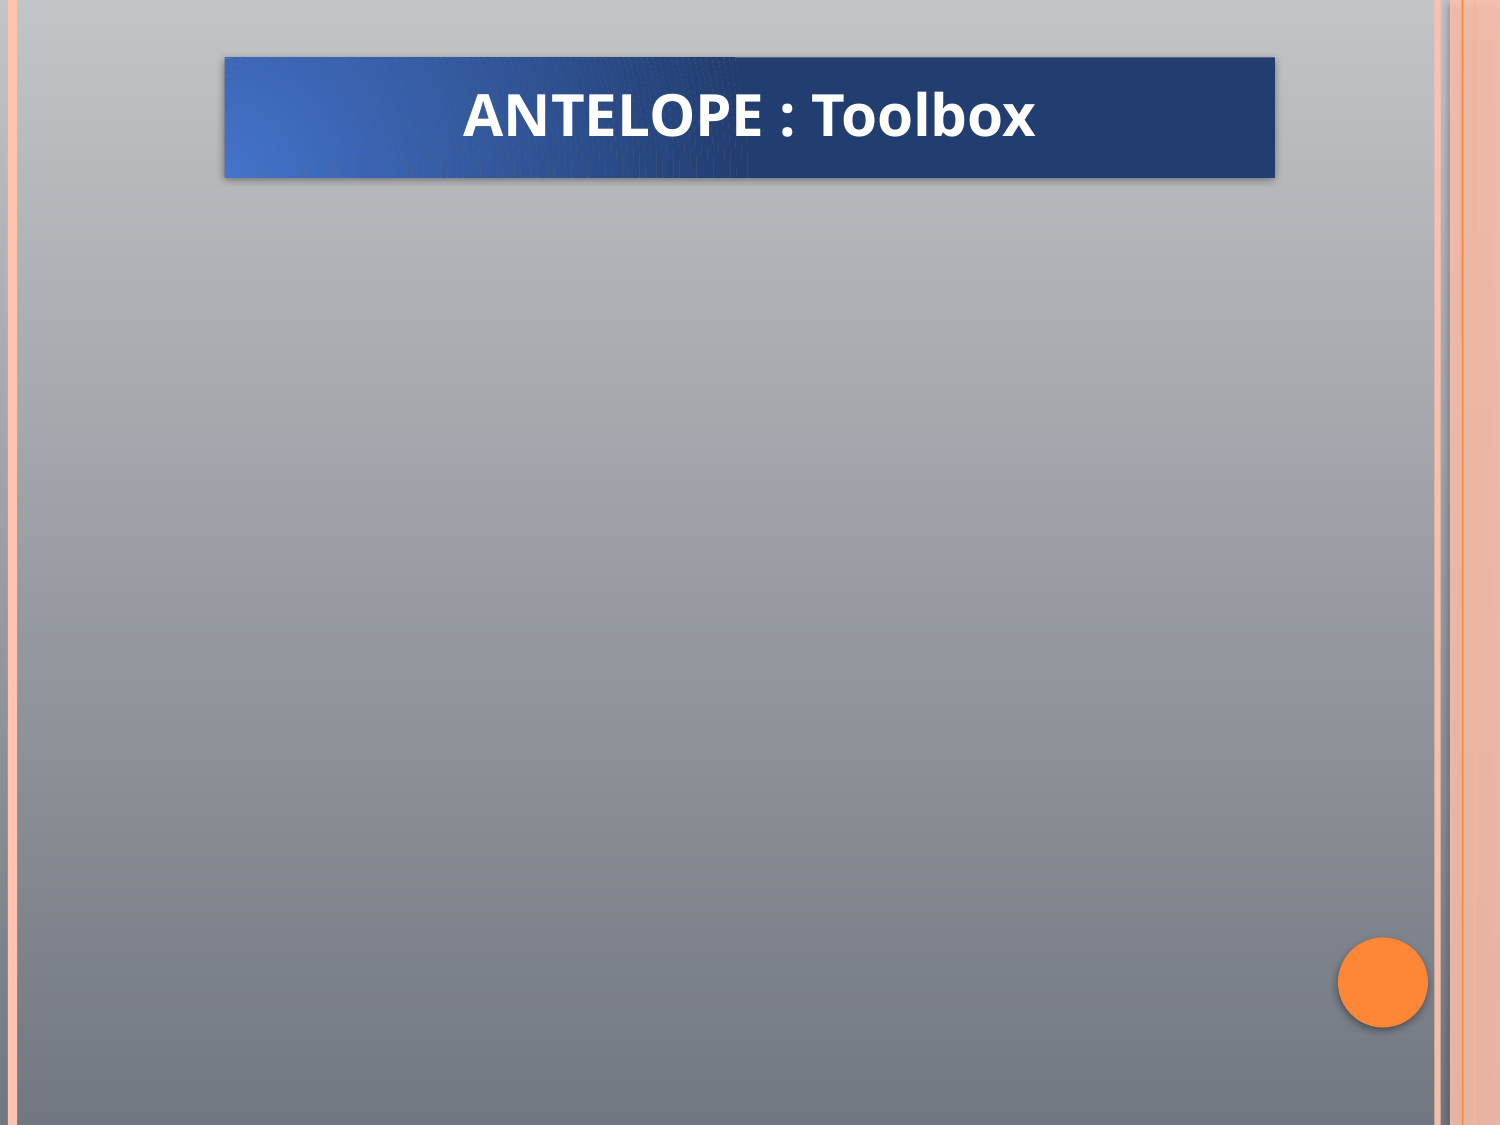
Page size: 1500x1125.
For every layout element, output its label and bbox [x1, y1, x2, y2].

text_box [116, 231, 1223, 958]
text_box [224, 56, 1276, 179]
